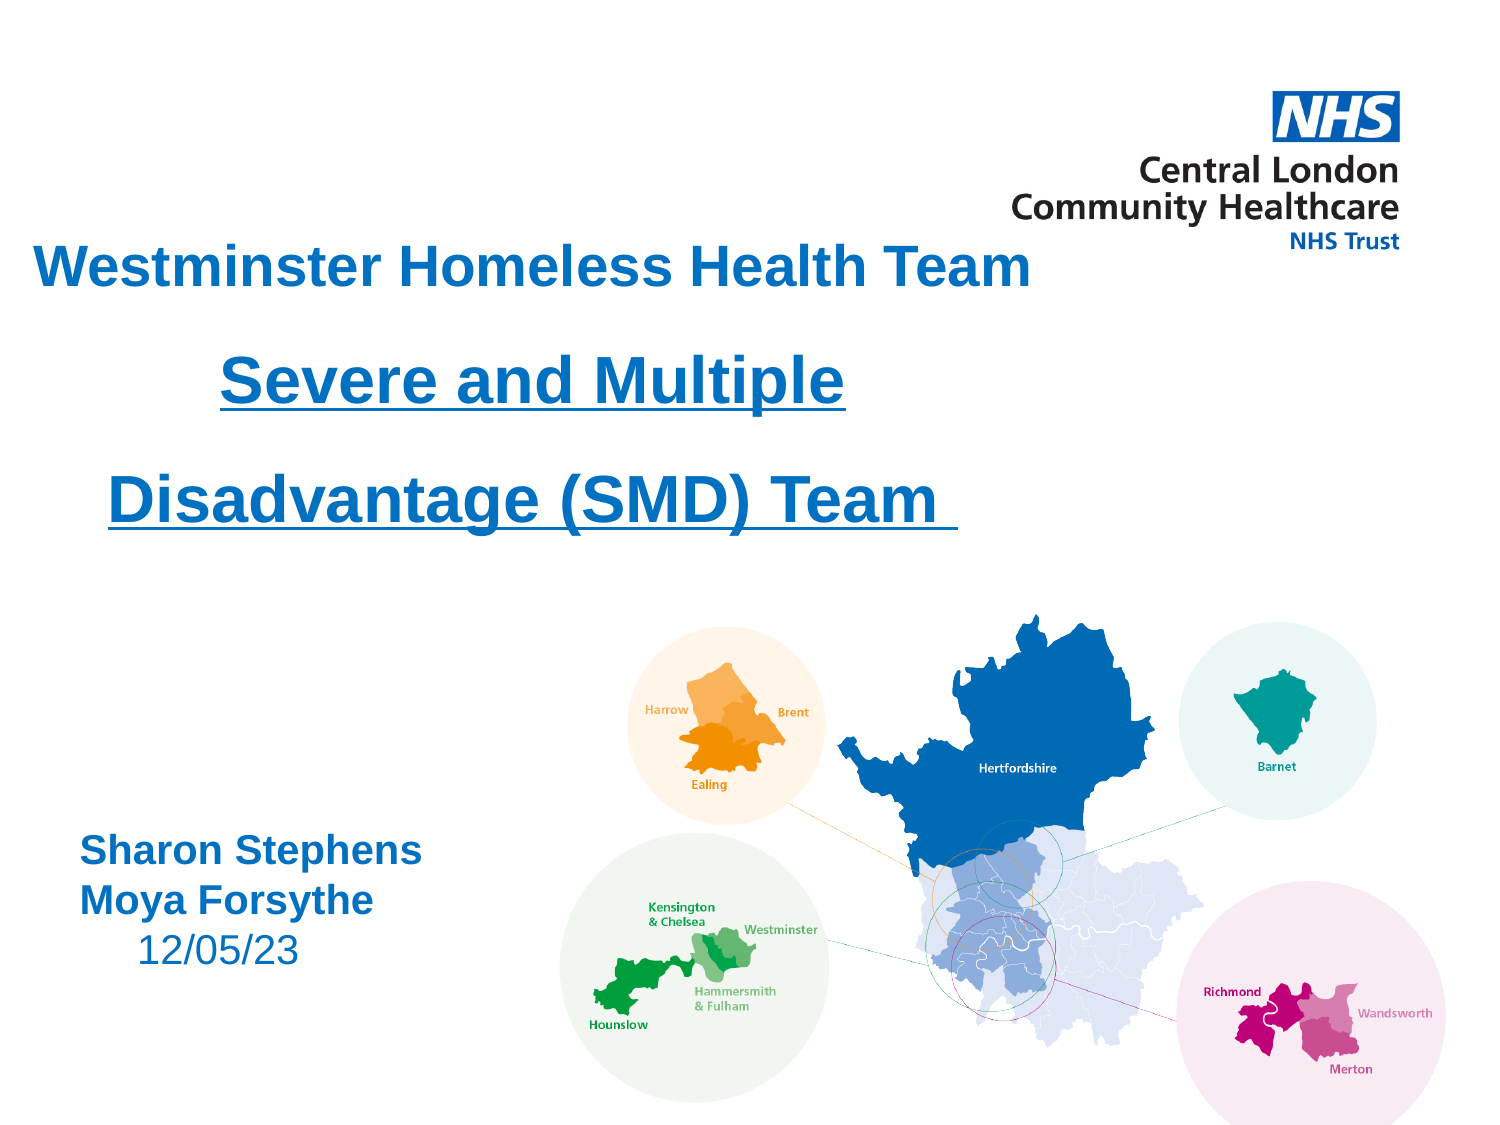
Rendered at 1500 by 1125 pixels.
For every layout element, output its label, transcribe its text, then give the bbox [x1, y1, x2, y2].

text_box Sharon Stephens Moya Forsythe 12/05/23 [64, 815, 478, 980]
text_box Westminster Homeless Health Team Severe and Multiple Disadvantage (SMD) Team [8, 149, 1057, 567]
picture [478, 585, 1500, 1125]
picture [1009, 89, 1401, 252]
